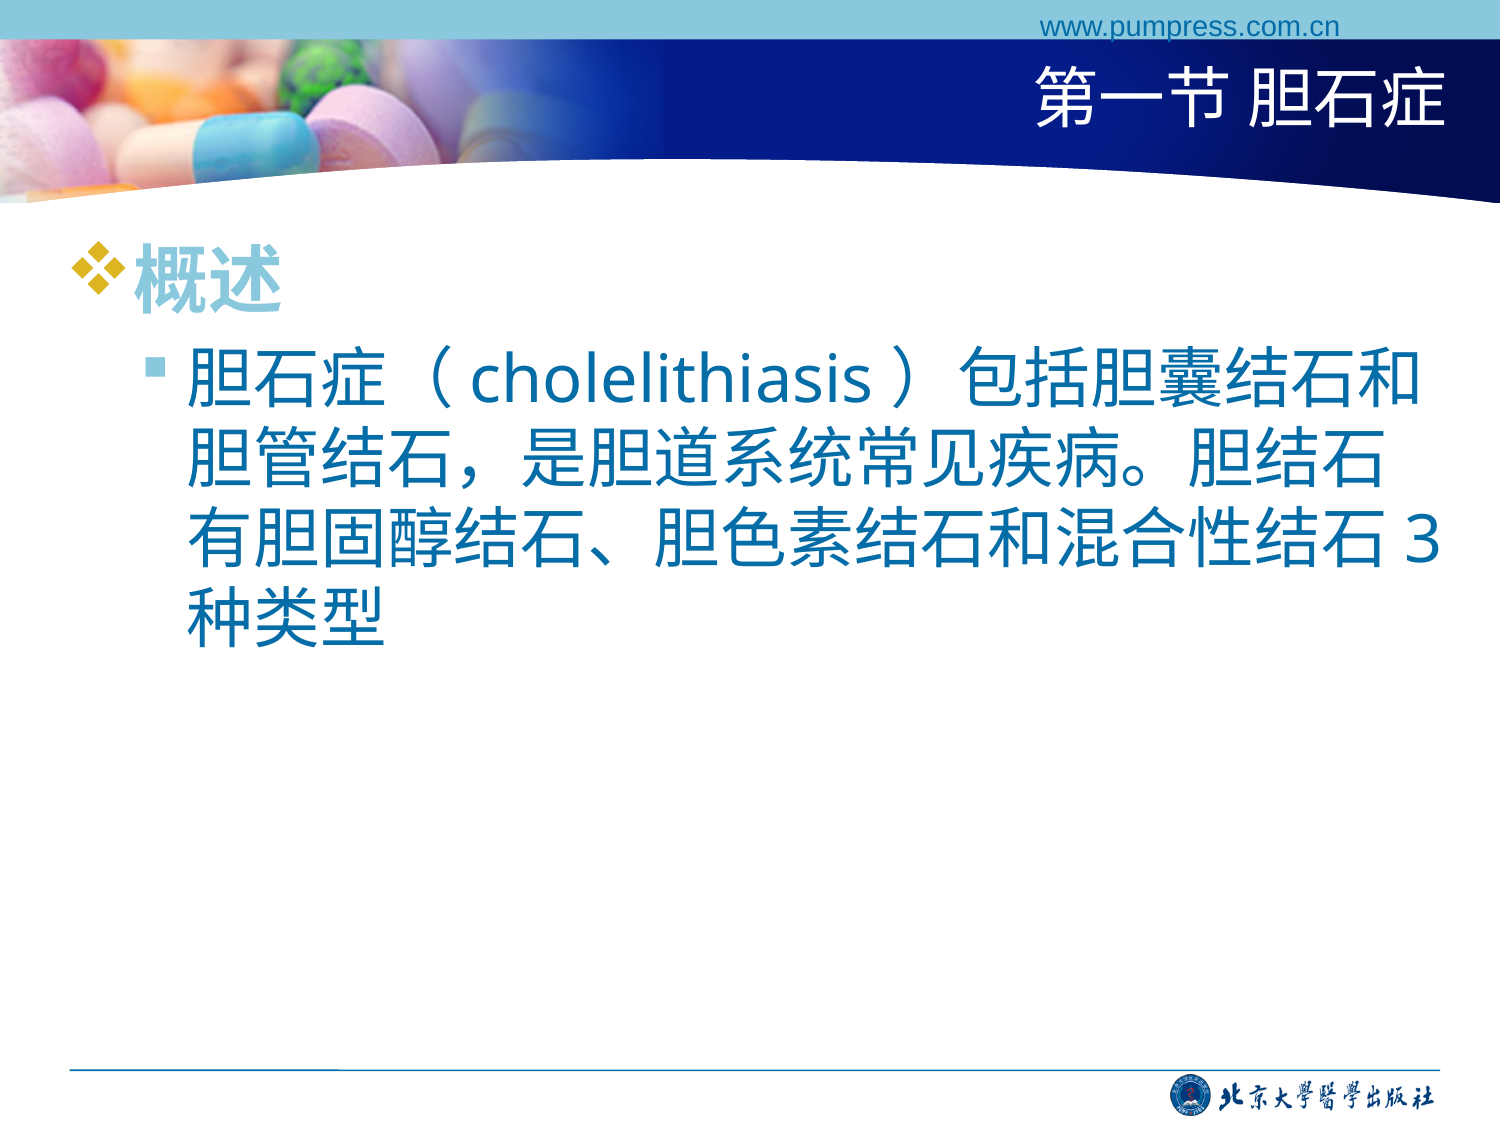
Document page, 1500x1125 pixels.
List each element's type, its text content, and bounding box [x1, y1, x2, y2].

picture [1170, 1074, 1436, 1118]
picture [0, 40, 1500, 203]
list 概述 胆石症（cholelithiasis）包括胆囊结石和胆管结石，是胆道系统常见疾病。胆结石有胆固醇结石、胆色素结石和混合性结石3种类型 [49, 224, 1463, 1026]
slide_number www.pumpress.com.cn [1025, 0, 1463, 38]
title 第一节 胆石症 [137, 49, 1463, 143]
